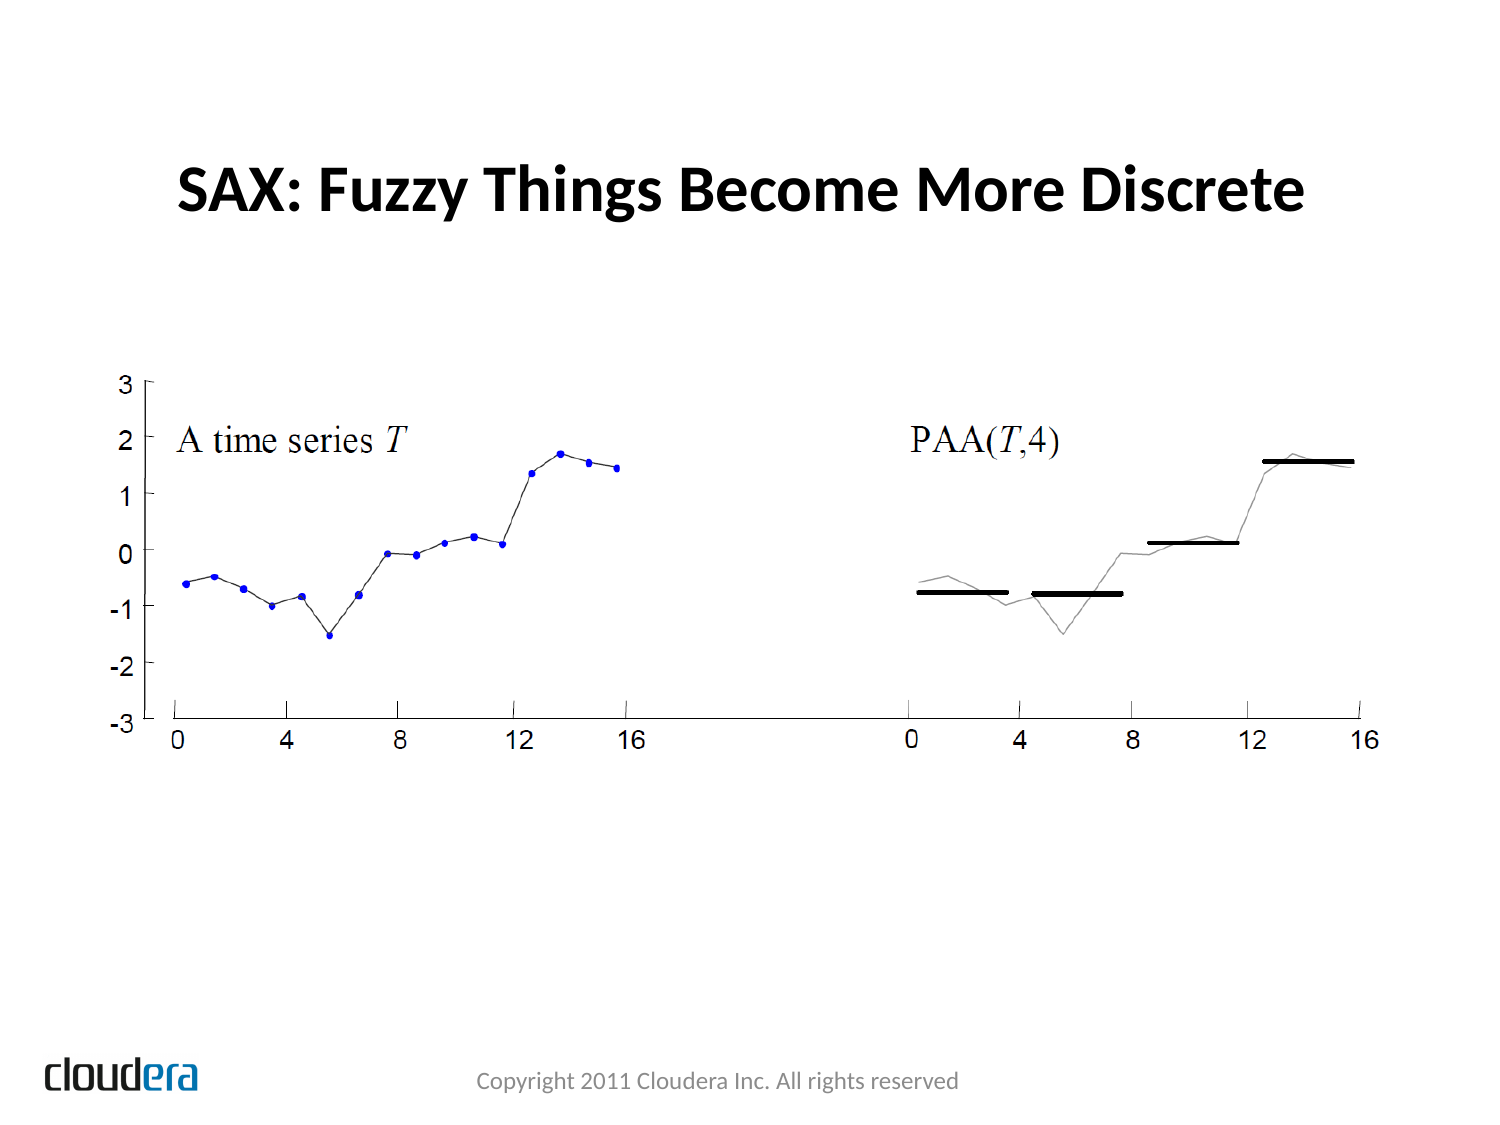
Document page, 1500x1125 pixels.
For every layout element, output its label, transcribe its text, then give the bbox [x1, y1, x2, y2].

picture [42, 1053, 199, 1094]
text_box SAX: Fuzzy Things Become More Discrete [162, 136, 1375, 232]
picture [82, 359, 1421, 765]
footer Copyright 2011 Cloudera Inc. All rights reserved [375, 1063, 1063, 1096]
